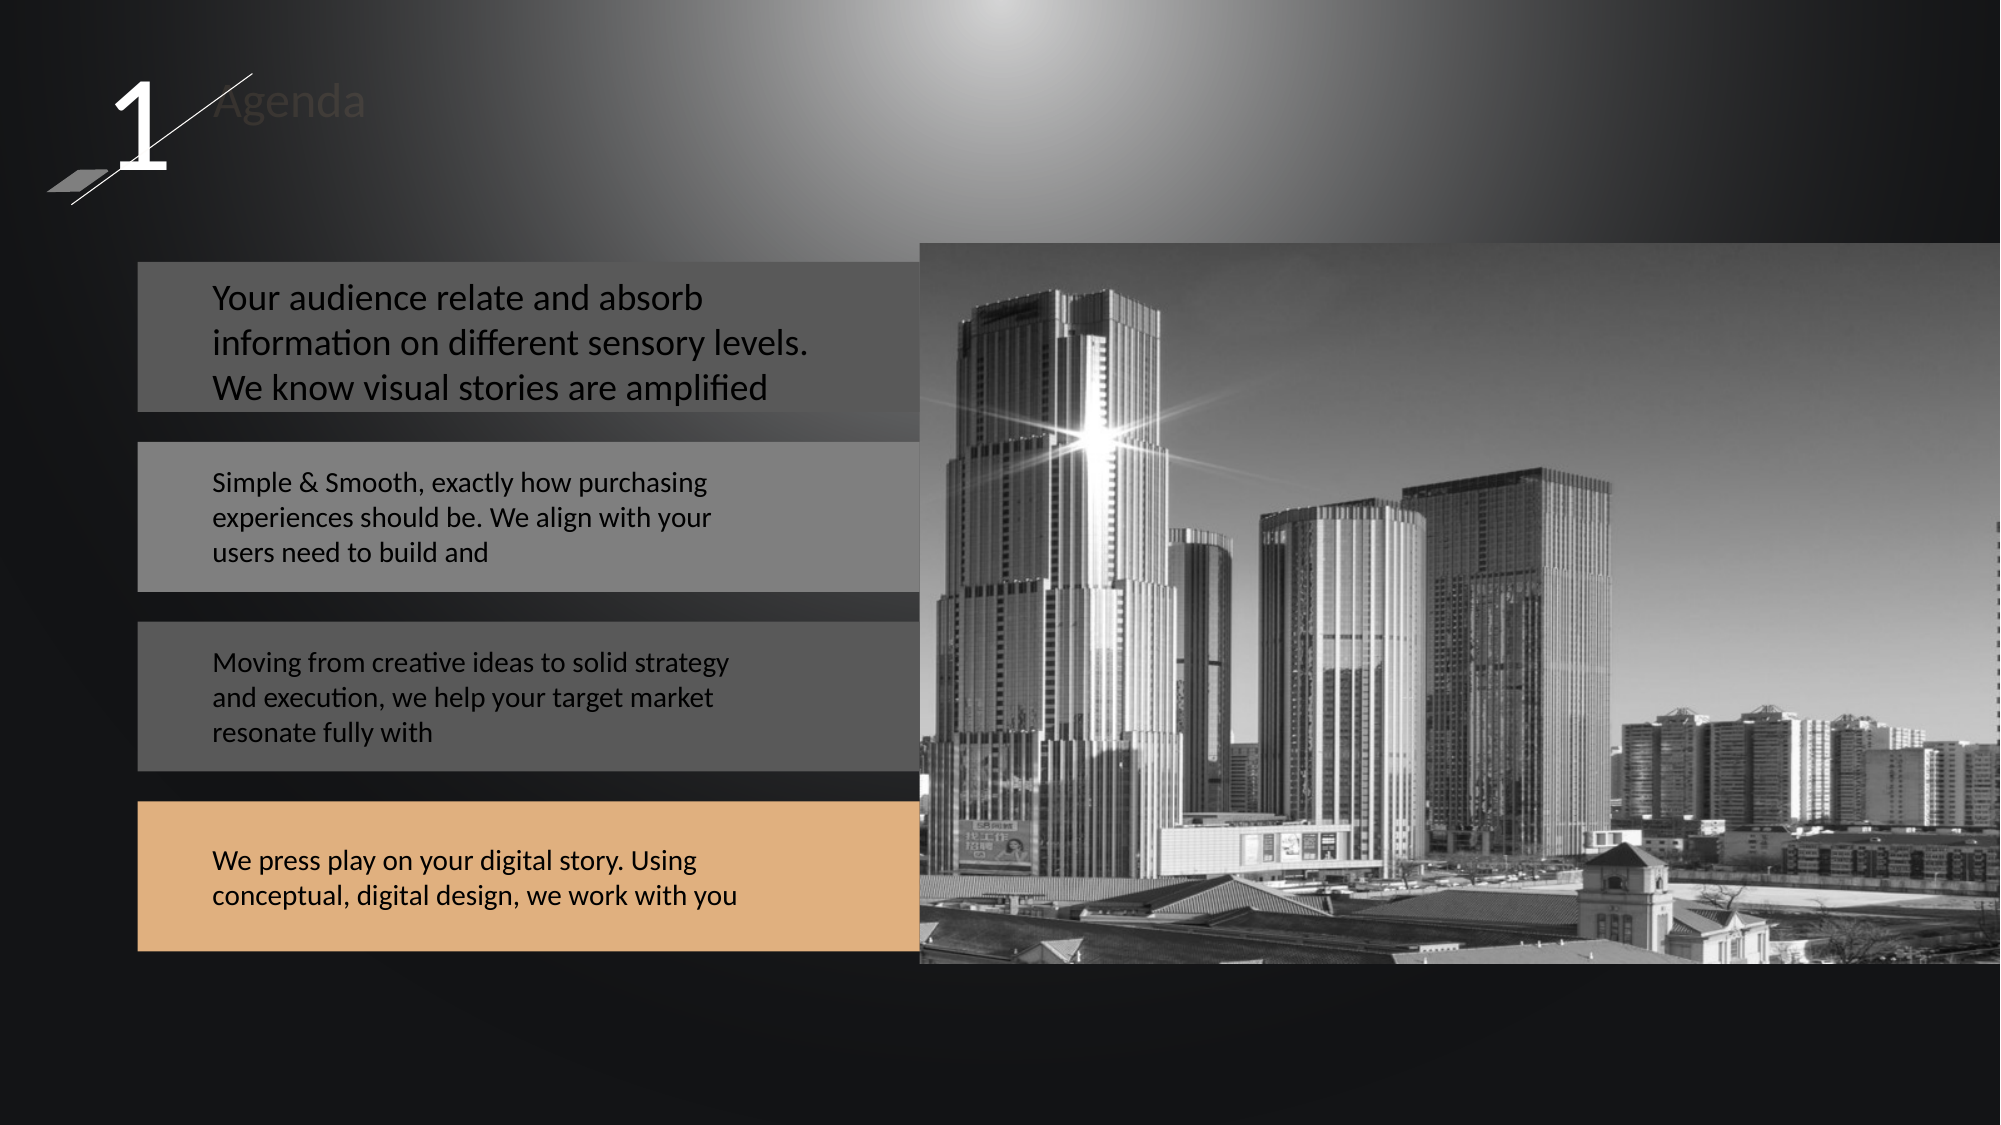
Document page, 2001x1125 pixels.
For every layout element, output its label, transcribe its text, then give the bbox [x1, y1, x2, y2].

text_box We press play on your digital story. Using conceptual, digital design, we work with you [197, 833, 773, 919]
text_box [137, 621, 921, 773]
text_box Simple & Smooth, exactly how purchasing experiences should be. We align with your users need to build and [197, 456, 773, 576]
text_box Moving from creative ideas to solid strategy and execution, we help your target market resonate fully with [197, 635, 773, 756]
text_box [137, 800, 921, 952]
text_box [137, 261, 921, 413]
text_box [88, 25, 222, 239]
text_box [919, 242, 2000, 965]
text_box [137, 441, 921, 593]
text_box Your audience relate and absorb information on different sensory levels. We know visual stories are amplified [197, 265, 861, 416]
text_box Agenda [222, 60, 1455, 136]
